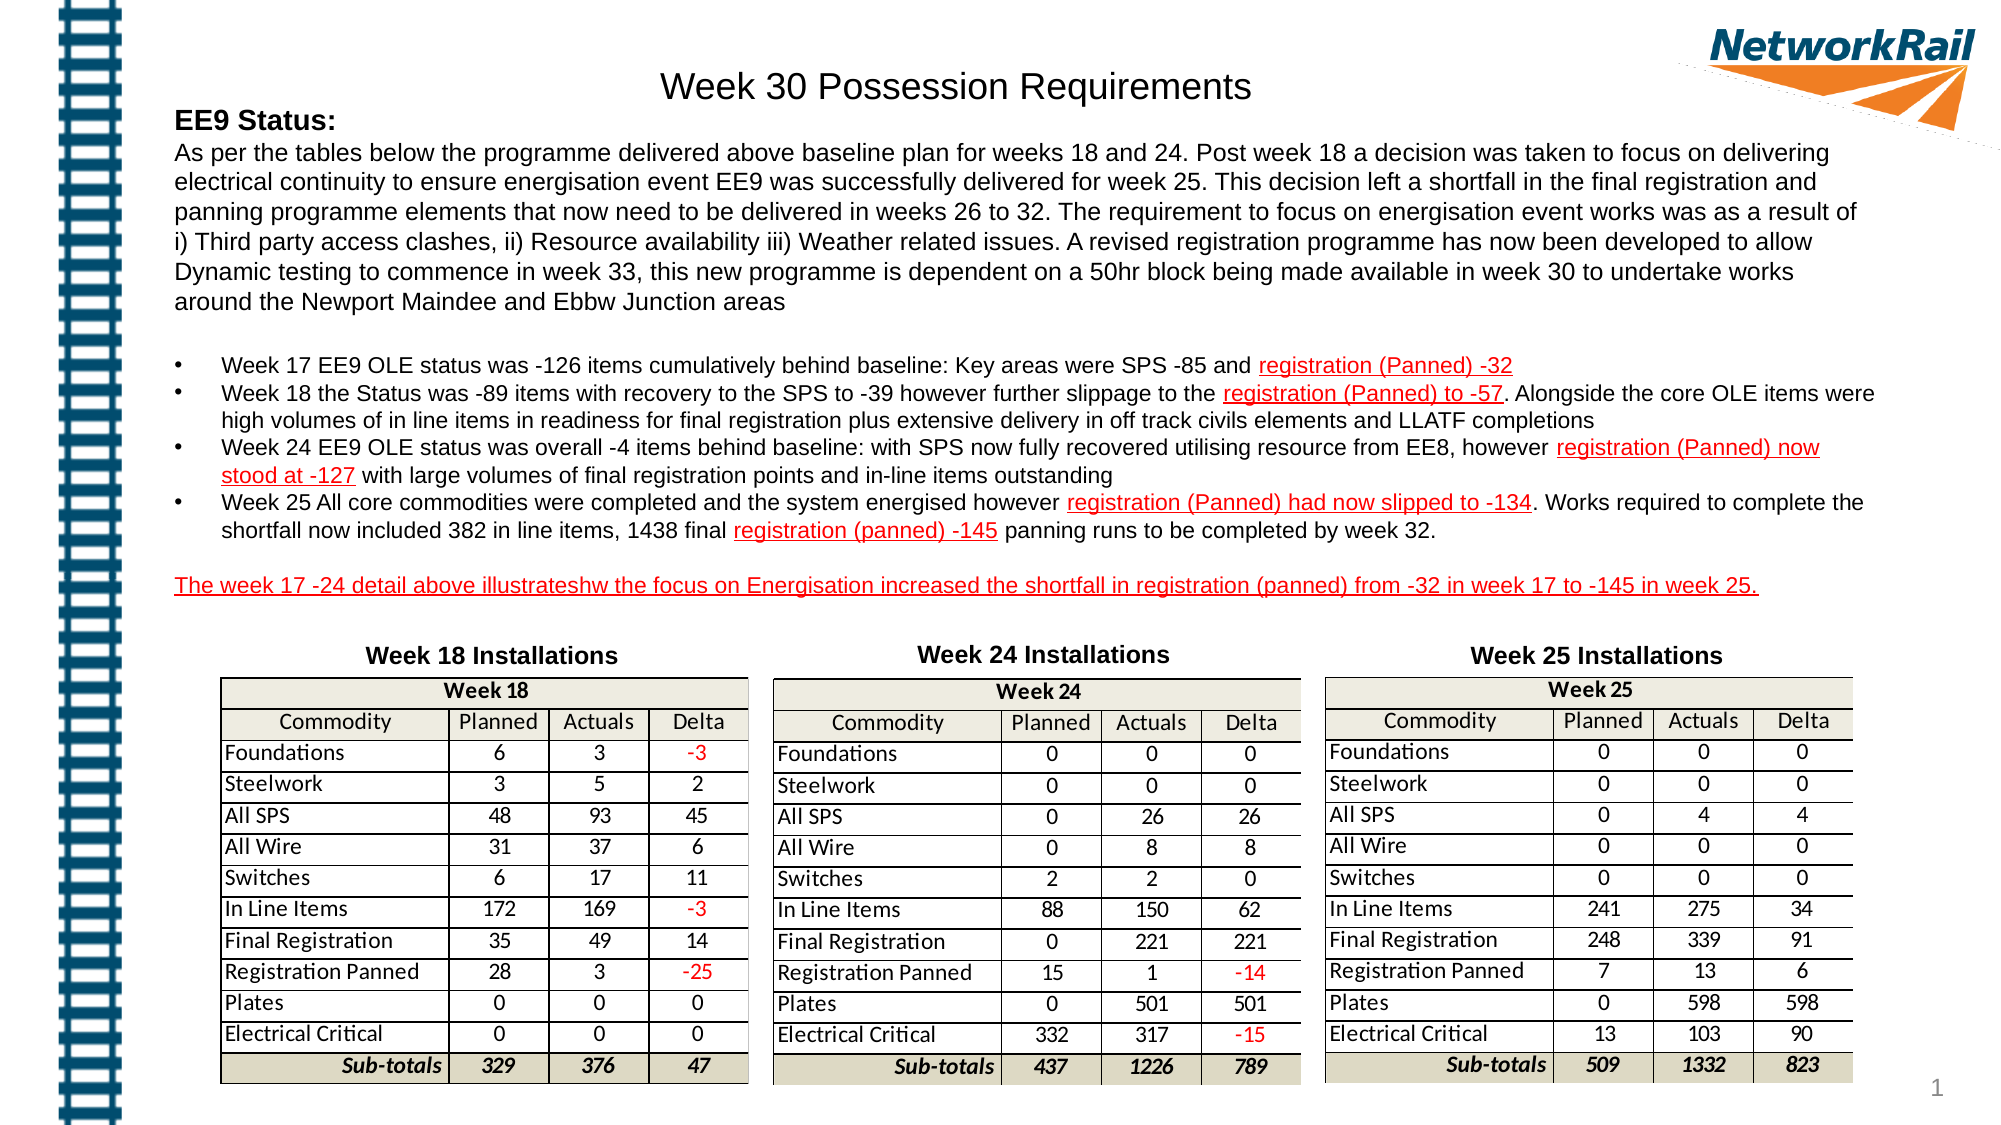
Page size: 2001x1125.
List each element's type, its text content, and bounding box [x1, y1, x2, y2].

picture [71, 969, 109, 983]
picture [115, 618, 121, 632]
picture [115, 95, 121, 109]
picture [59, 120, 65, 134]
picture [115, 1069, 121, 1083]
picture [71, 421, 109, 435]
picture [71, 894, 109, 908]
picture [71, 718, 109, 732]
picture [115, 919, 121, 933]
picture [115, 446, 121, 460]
picture [59, 894, 65, 908]
picture [115, 1019, 121, 1033]
picture [115, 371, 121, 385]
picture [59, 843, 65, 858]
text_box EE9 Status: As per the tables below the programme delivered above baseline plan for weeks 18 and 24. Post week 18 a decision was taken to focus on delivering electrical continuity to ensure energisation event EE9 was successfully delivered for week 25. This decision left a shortfall in the final registration and panning programme elements that now need to be delivered in weeks 26 to 32. The requirement to focus on energisation event works was as a result of i) Third party access clashes, ii) Resource availability iii) Weather related issues. A revised registration programme has now been developed to allow Dynamic testing to commence in week 33, this new programme is dependent on a 50hr block being made available in week 30 to undertake works around the Newport Maindee and Ebbw Junction areas Week 17 EE9 OLE status was -126 items cumulatively behind baseline: Key areas were SPS -85 and registration (Panned) -32 Week 18 the Status was -89 items with recovery to the SPS to -39 however further slippage to the registration (Panned) to -57. Alongside the core OLE items were high volumes of in line items in readiness for final registration plus extensive delivery in off track civils elements and LLATF completions Week 24 EE9 OLE status was overall -4 items behind baseline: with SPS now fully recovered utilising resource from EE8, however registration (Panned) now stood at -127 with large volumes of final registration points and in-line items outstanding Week 25 All core commodities were completed and the system energised however registration (Panned) had now slipped to -134. Works required to complete the shortfall now included 382 in line items, 1438 final registration (panned) -145 panning runs to be completed by week 32. The week 17 -24 detail above illustrateshw the focus on Energisation increased the shortfall in registration (panned) from -32 in week 17 to -145 in week 25. [159, 93, 1894, 676]
picture [71, 768, 109, 782]
picture [115, 296, 121, 310]
picture [59, 145, 65, 159]
picture [71, 1019, 109, 1033]
picture [115, 346, 121, 360]
picture [71, 668, 109, 682]
picture [71, 843, 109, 858]
picture [59, 70, 65, 84]
picture [71, 321, 109, 335]
picture [115, 195, 121, 209]
picture [71, 270, 109, 285]
picture [59, 1094, 65, 1108]
picture [59, 1019, 65, 1033]
picture [115, 1044, 121, 1058]
picture [59, 446, 65, 460]
picture [115, 894, 121, 908]
picture [115, 321, 121, 335]
picture [59, 718, 65, 732]
picture [59, 793, 65, 807]
picture [115, 843, 121, 858]
picture [59, 944, 65, 958]
picture [59, 220, 65, 234]
picture [59, 571, 65, 582]
picture [71, 195, 109, 209]
picture [59, 270, 65, 285]
picture [71, 1094, 109, 1108]
picture [59, 371, 65, 385]
picture [59, 170, 65, 184]
picture [71, 0, 109, 9]
picture [115, 693, 121, 707]
picture [71, 245, 109, 259]
picture [115, 571, 121, 582]
picture [71, 371, 109, 385]
picture [1674, 0, 2000, 150]
picture [71, 346, 109, 360]
picture [71, 693, 109, 707]
picture [71, 471, 109, 485]
picture [59, 521, 65, 535]
picture [115, 70, 121, 84]
picture [71, 296, 109, 310]
picture [59, 321, 65, 335]
picture [59, 919, 65, 933]
picture [71, 994, 109, 1008]
picture [59, 245, 65, 259]
picture [115, 793, 121, 807]
picture [59, 643, 65, 657]
text_box Week 30 Possession Requirements [645, 54, 1268, 93]
picture [115, 546, 121, 560]
text_box Week 24 Installations [902, 631, 1186, 677]
picture [71, 446, 109, 460]
picture [71, 643, 109, 657]
picture [59, 471, 65, 485]
picture [59, 618, 65, 632]
picture [59, 296, 65, 310]
picture [71, 396, 109, 410]
picture [59, 869, 65, 883]
picture [115, 220, 121, 234]
picture [115, 145, 121, 159]
picture [59, 195, 65, 209]
picture [115, 994, 121, 1008]
picture [115, 718, 121, 732]
picture [71, 20, 109, 34]
picture [71, 120, 109, 134]
picture [115, 768, 121, 782]
picture [115, 45, 121, 59]
picture [115, 869, 121, 883]
picture [115, 20, 121, 34]
picture [772, 678, 1303, 1087]
picture [115, 643, 121, 657]
picture [59, 20, 65, 34]
picture [71, 571, 109, 582]
picture [115, 0, 121, 9]
picture [71, 743, 109, 757]
picture [59, 45, 65, 59]
picture [115, 245, 121, 259]
picture [115, 270, 121, 285]
picture [59, 346, 65, 360]
picture [115, 421, 121, 435]
picture [59, 496, 65, 510]
picture [59, 693, 65, 707]
picture [59, 593, 65, 607]
picture [59, 668, 65, 682]
picture [59, 969, 65, 983]
picture [115, 818, 121, 832]
picture [115, 396, 121, 410]
text_box Week 18 Installations [350, 631, 635, 677]
picture [59, 1069, 65, 1083]
picture [115, 471, 121, 485]
picture [59, 1044, 65, 1058]
picture [71, 1119, 109, 1125]
picture [71, 496, 109, 510]
picture [71, 1069, 109, 1083]
picture [115, 170, 121, 184]
picture [71, 944, 109, 958]
picture [115, 944, 121, 958]
picture [115, 496, 121, 510]
picture [115, 969, 121, 983]
picture [71, 45, 109, 59]
picture [59, 421, 65, 435]
picture [59, 743, 65, 757]
picture [1324, 676, 1855, 1085]
text_box Week 25 Installations [1455, 632, 1740, 676]
picture [59, 0, 65, 9]
picture [71, 521, 109, 535]
picture [71, 95, 109, 109]
picture [59, 95, 65, 109]
picture [115, 743, 121, 757]
picture [115, 593, 121, 607]
picture [115, 668, 121, 682]
picture [59, 396, 65, 410]
picture [71, 1044, 109, 1058]
picture [71, 869, 109, 883]
picture [71, 145, 109, 159]
picture [71, 170, 109, 184]
picture [71, 919, 109, 933]
picture [115, 521, 121, 535]
picture [59, 768, 65, 782]
picture [220, 677, 750, 1086]
picture [71, 593, 109, 607]
picture [115, 1094, 121, 1108]
picture [59, 546, 65, 560]
picture [71, 546, 109, 560]
picture [71, 618, 109, 632]
picture [59, 818, 65, 832]
slide_number 1 [1819, 1071, 1960, 1102]
picture [71, 70, 109, 84]
picture [71, 793, 109, 807]
picture [59, 994, 65, 1008]
picture [115, 120, 121, 134]
picture [71, 818, 109, 832]
picture [71, 220, 109, 234]
